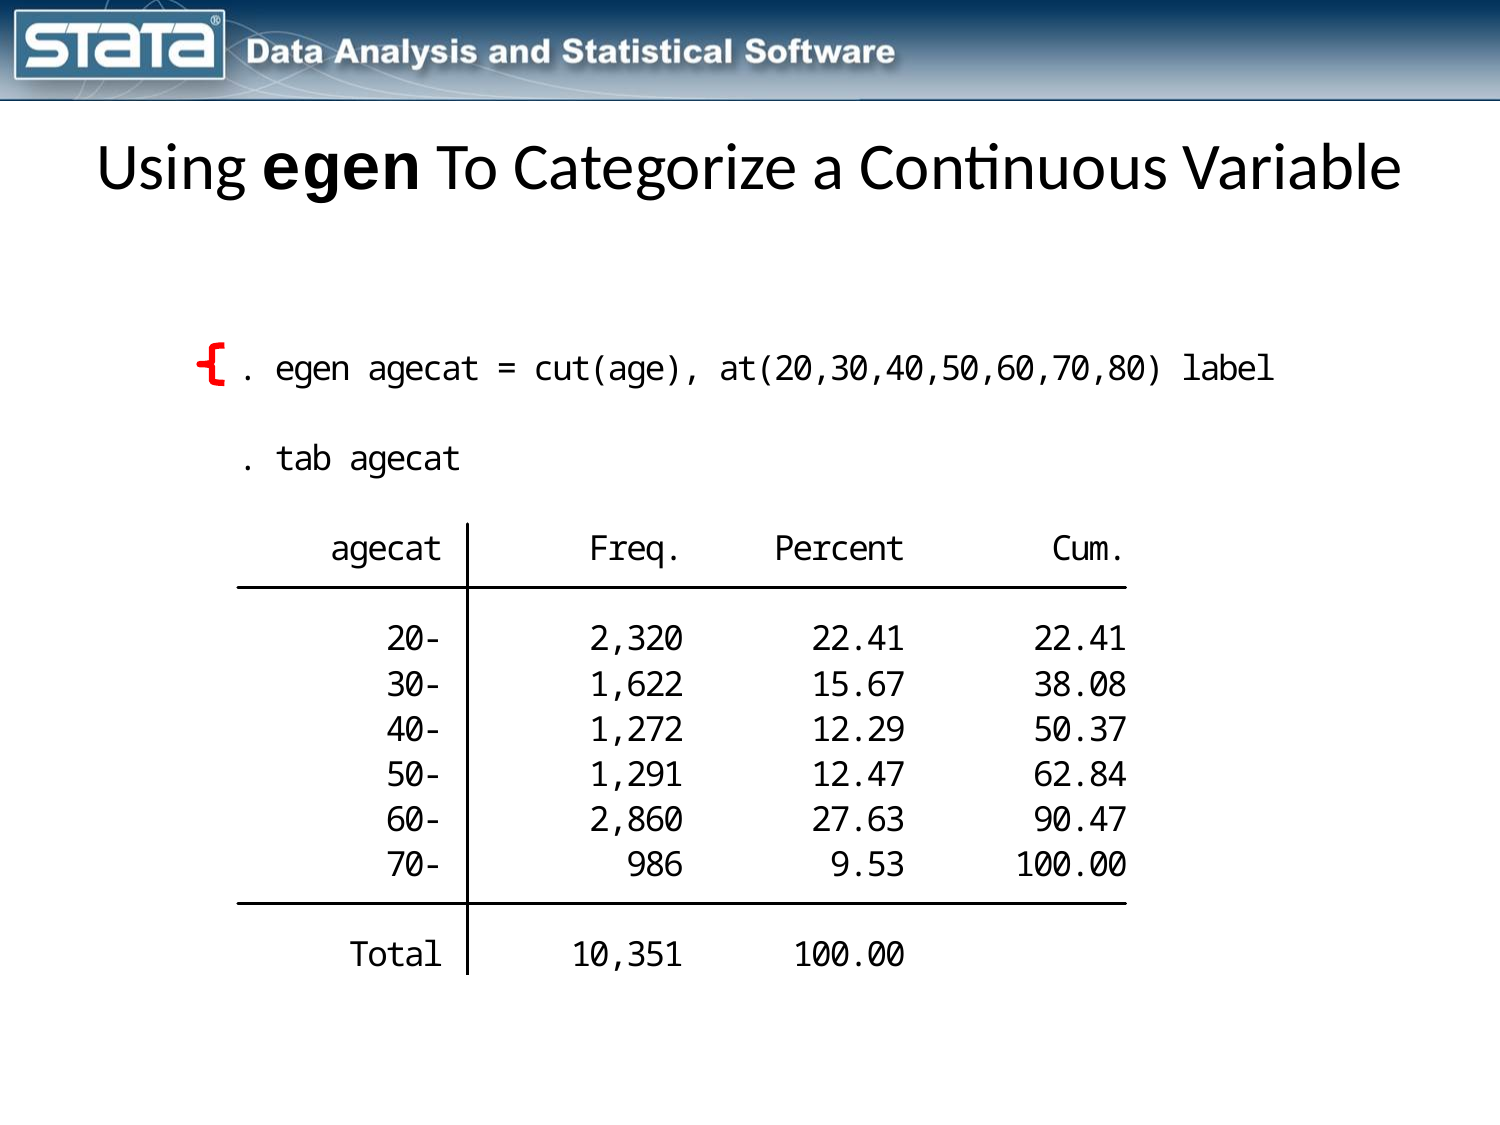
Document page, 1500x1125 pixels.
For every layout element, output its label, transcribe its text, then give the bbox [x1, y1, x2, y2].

picture [0, 0, 1500, 99]
title Using egen To Categorize a Continuous Variable [0, 99, 1500, 225]
picture [229, 342, 1289, 976]
text_box [198, 344, 225, 384]
